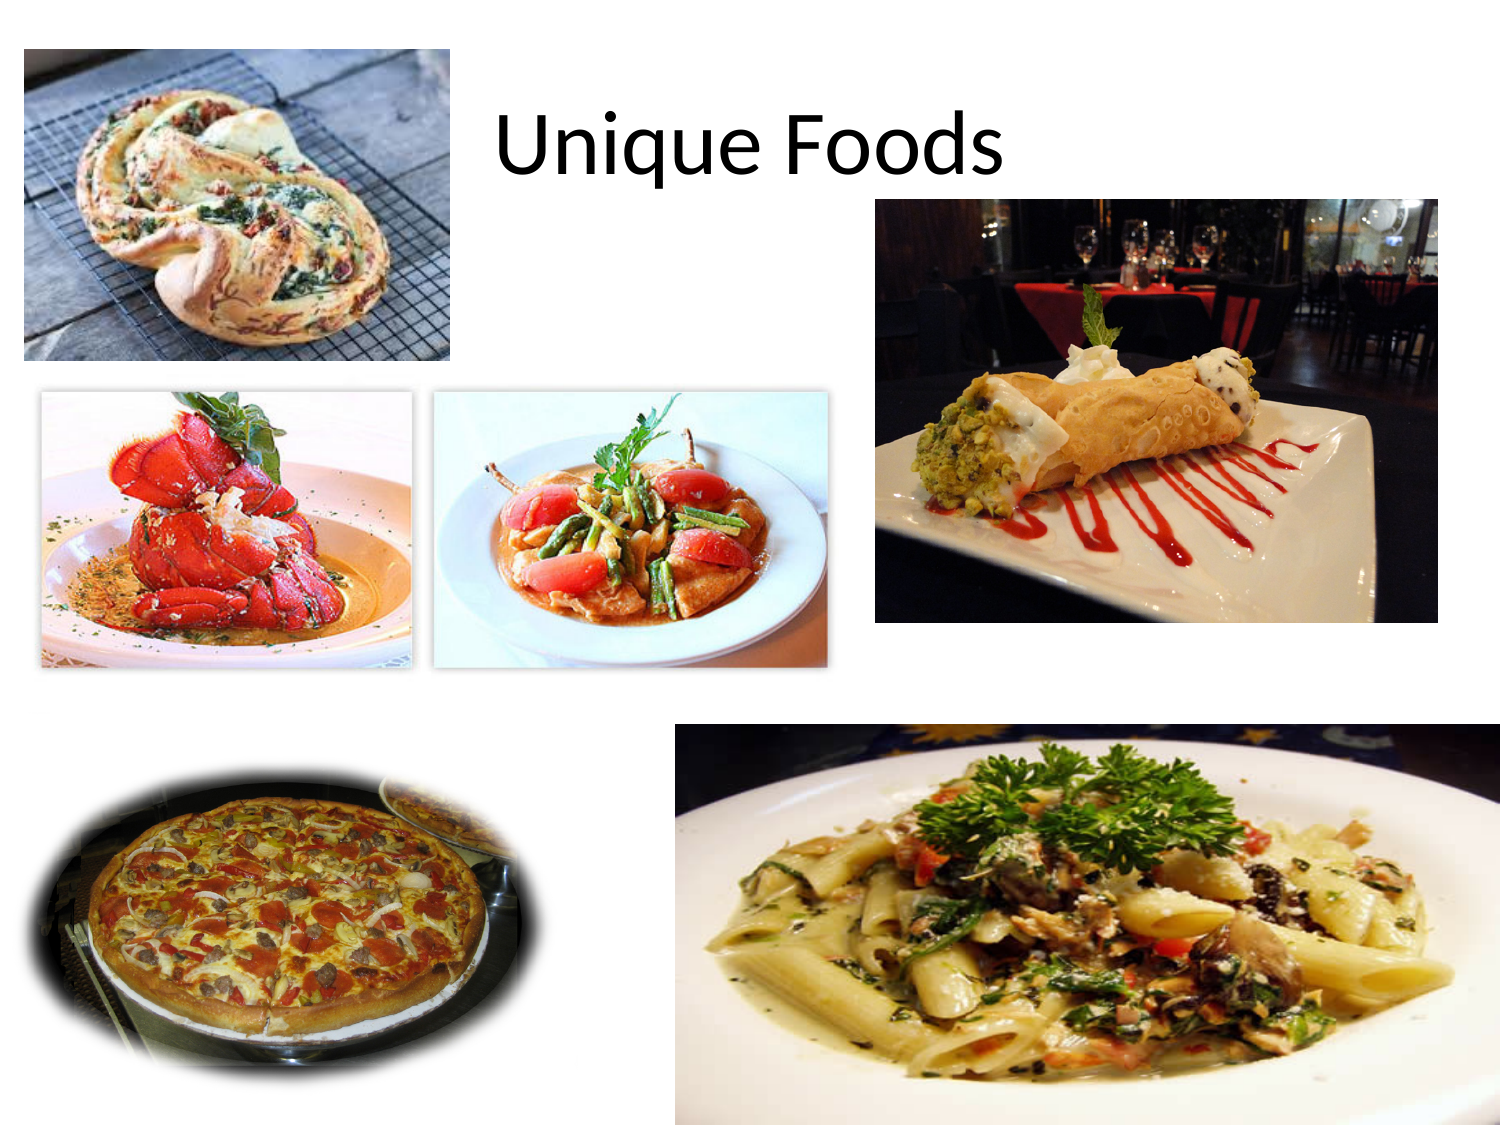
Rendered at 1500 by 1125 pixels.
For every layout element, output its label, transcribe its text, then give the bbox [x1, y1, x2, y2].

picture [674, 724, 1500, 1125]
picture [874, 199, 1438, 623]
picture [24, 49, 451, 361]
picture [24, 374, 851, 688]
title Unique Foods [112, 37, 1388, 238]
picture [0, 712, 578, 1125]
